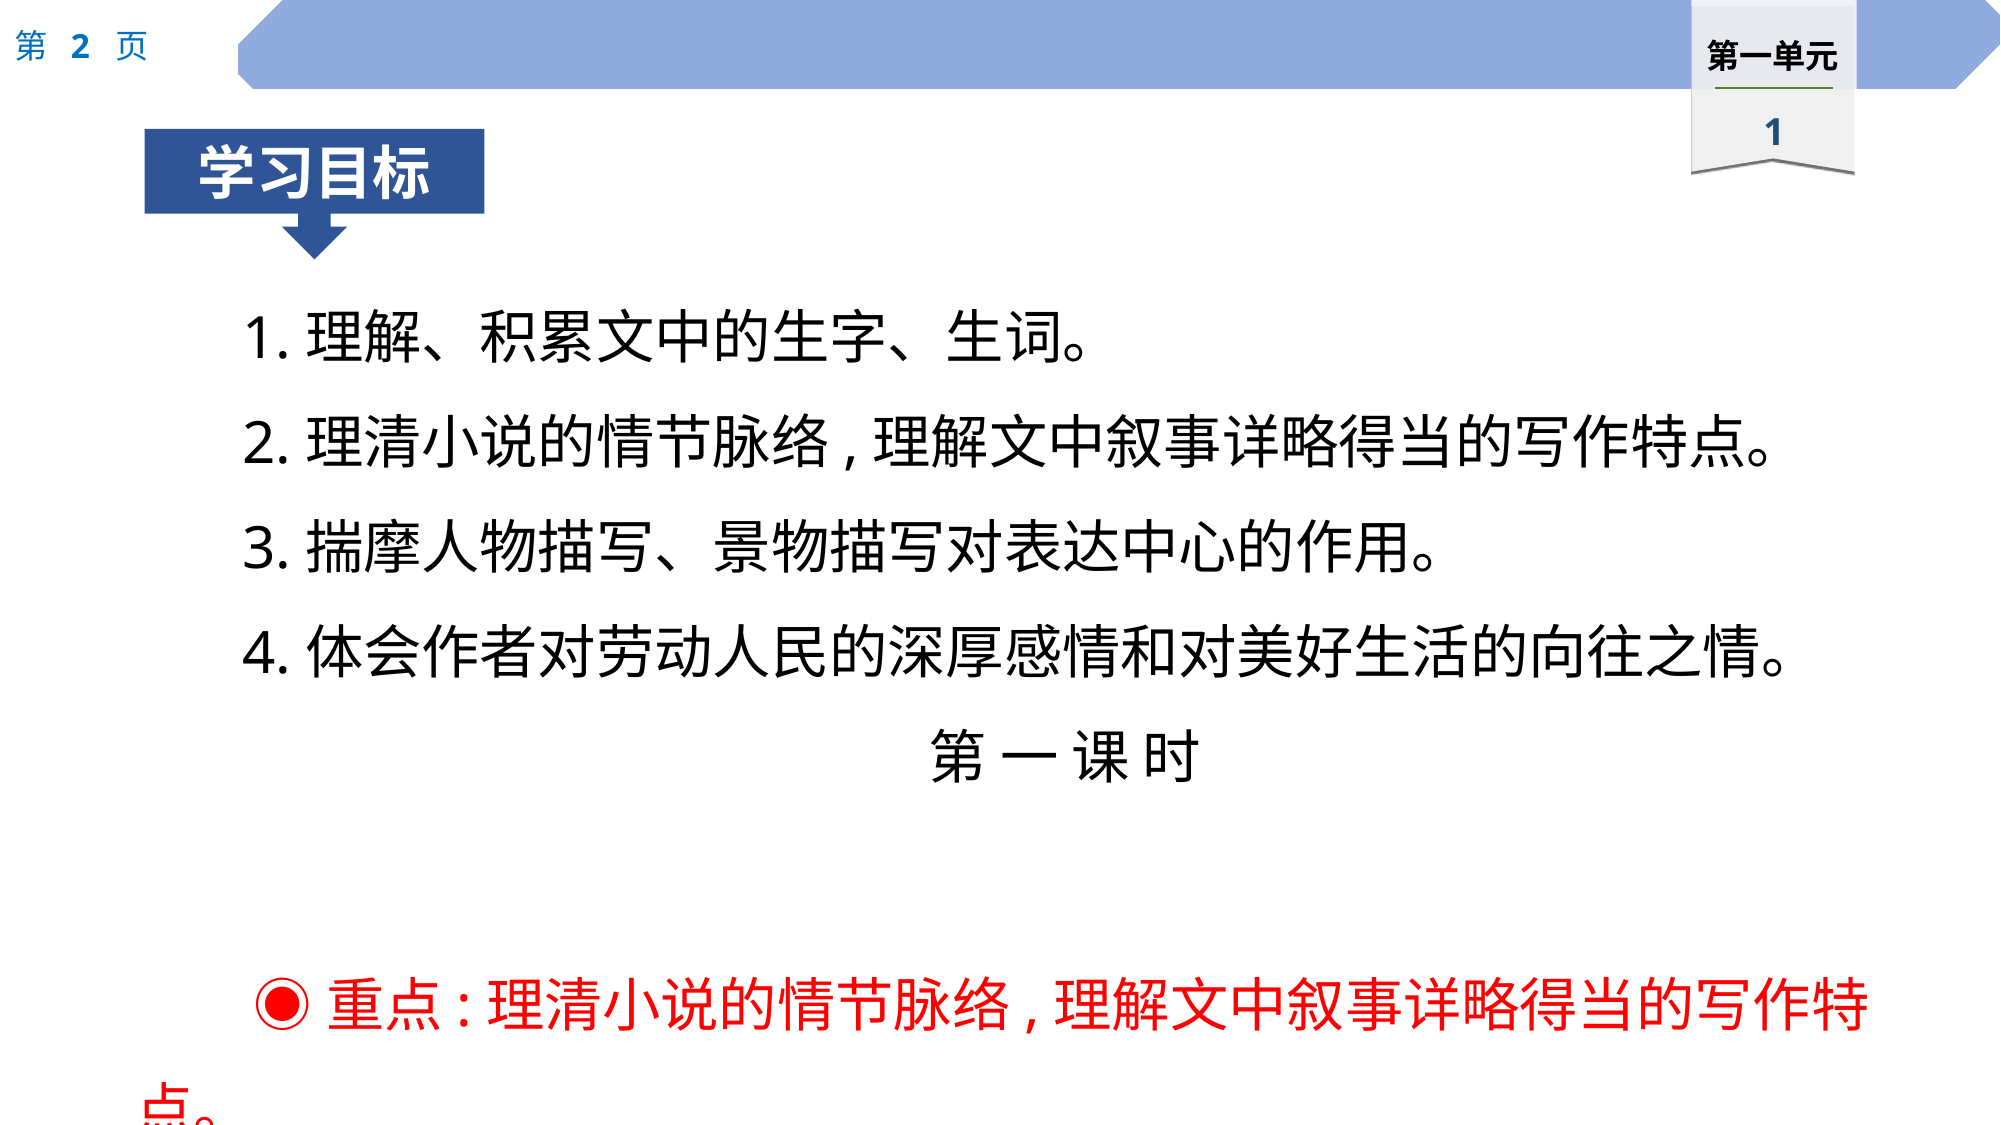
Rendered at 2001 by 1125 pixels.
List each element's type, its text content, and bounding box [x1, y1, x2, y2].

list ◉重点:理清小说的情节脉络,理解文中叙事详略得当的写作特点。 [121, 925, 1926, 1067]
list 1.理解、积累文中的生字、生词。 2.理清小说的情节脉络,理解文中叙事详略得当的写作特点。 3.揣摩人物描写、景物描写对表达中心的作用。 4.体会作者对劳动人民的深厚感情和对美好生活的向往之情。 第 一 课 时 [109, 257, 1903, 1090]
